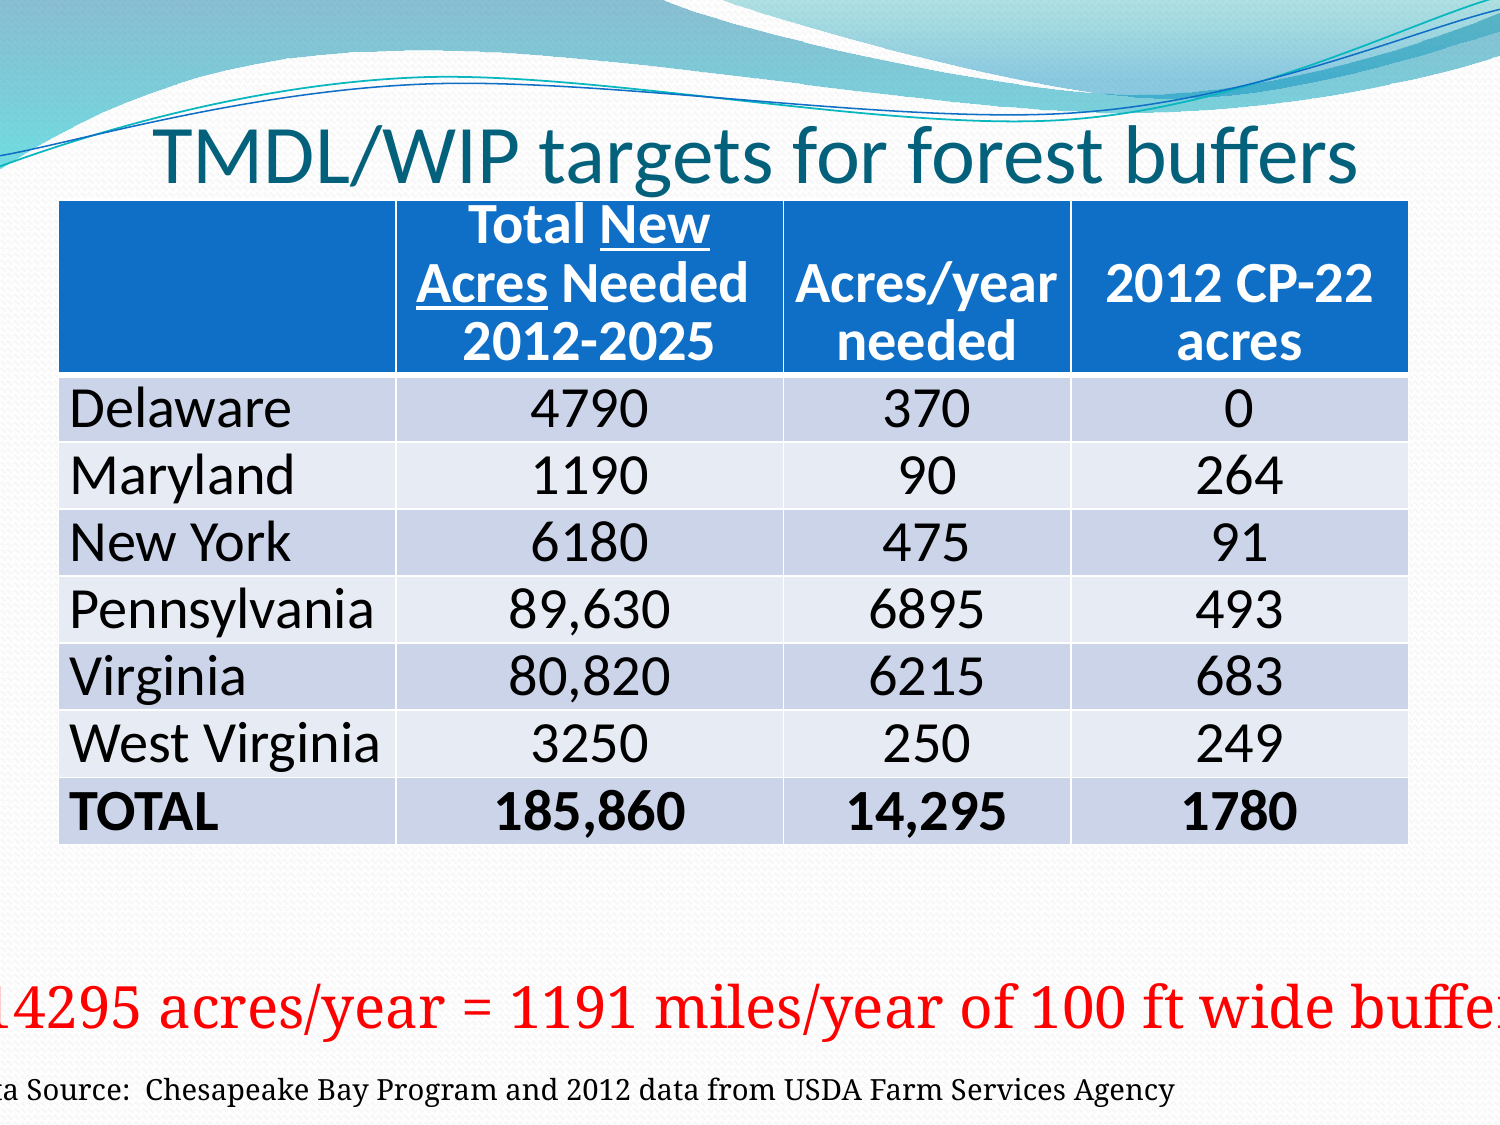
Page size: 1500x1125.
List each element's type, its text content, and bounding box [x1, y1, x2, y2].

table_header Total New Acres Needed 2012-2025 [397, 201, 783, 372]
table_cell 1190 [397, 443, 783, 508]
table_cell Delaware [59, 378, 395, 441]
table_cell 1780 [1072, 778, 1408, 844]
table_header Acres/year needed [784, 201, 1070, 372]
text_box 14295 acres/year = 1191 miles/year of 100 ft wide buffers [0, 962, 1500, 1048]
table_cell 80,820 [397, 644, 783, 709]
table_cell West Virginia [59, 711, 395, 777]
table_cell New York [59, 510, 395, 575]
table_cell 6215 [784, 644, 1070, 709]
table_cell 91 [1072, 510, 1408, 575]
table_cell Pennsylvania [59, 577, 395, 642]
table_cell 249 [1072, 711, 1408, 777]
table_cell Maryland [59, 443, 395, 508]
table_cell Virginia [59, 644, 395, 709]
table_cell 0 [1072, 378, 1408, 441]
table_cell 6895 [784, 577, 1070, 642]
title TMDL/WIP targets for forest buffers [152, 12, 1500, 200]
table_cell 264 [1072, 443, 1408, 508]
table_header 2012 CP-22 acres [1072, 201, 1408, 372]
table_header [59, 201, 395, 372]
table_cell 4790 [397, 378, 783, 441]
table_cell TOTAL [59, 778, 395, 844]
table_cell 493 [1072, 577, 1408, 642]
text_box Data Source: Chesapeake Bay Program and 2012 data from USDA Farm Services Agency [0, 1064, 1191, 1115]
table_cell 90 [784, 443, 1070, 508]
table_cell 89,630 [397, 577, 783, 642]
table_cell 6180 [397, 510, 783, 575]
table_cell 250 [784, 711, 1070, 777]
table_cell 683 [1072, 644, 1408, 709]
table_cell 370 [784, 378, 1070, 441]
table_cell 14,295 [784, 778, 1070, 844]
table_cell 3250 [397, 711, 783, 777]
table_cell 185,860 [397, 778, 783, 844]
table_cell 475 [784, 510, 1070, 575]
